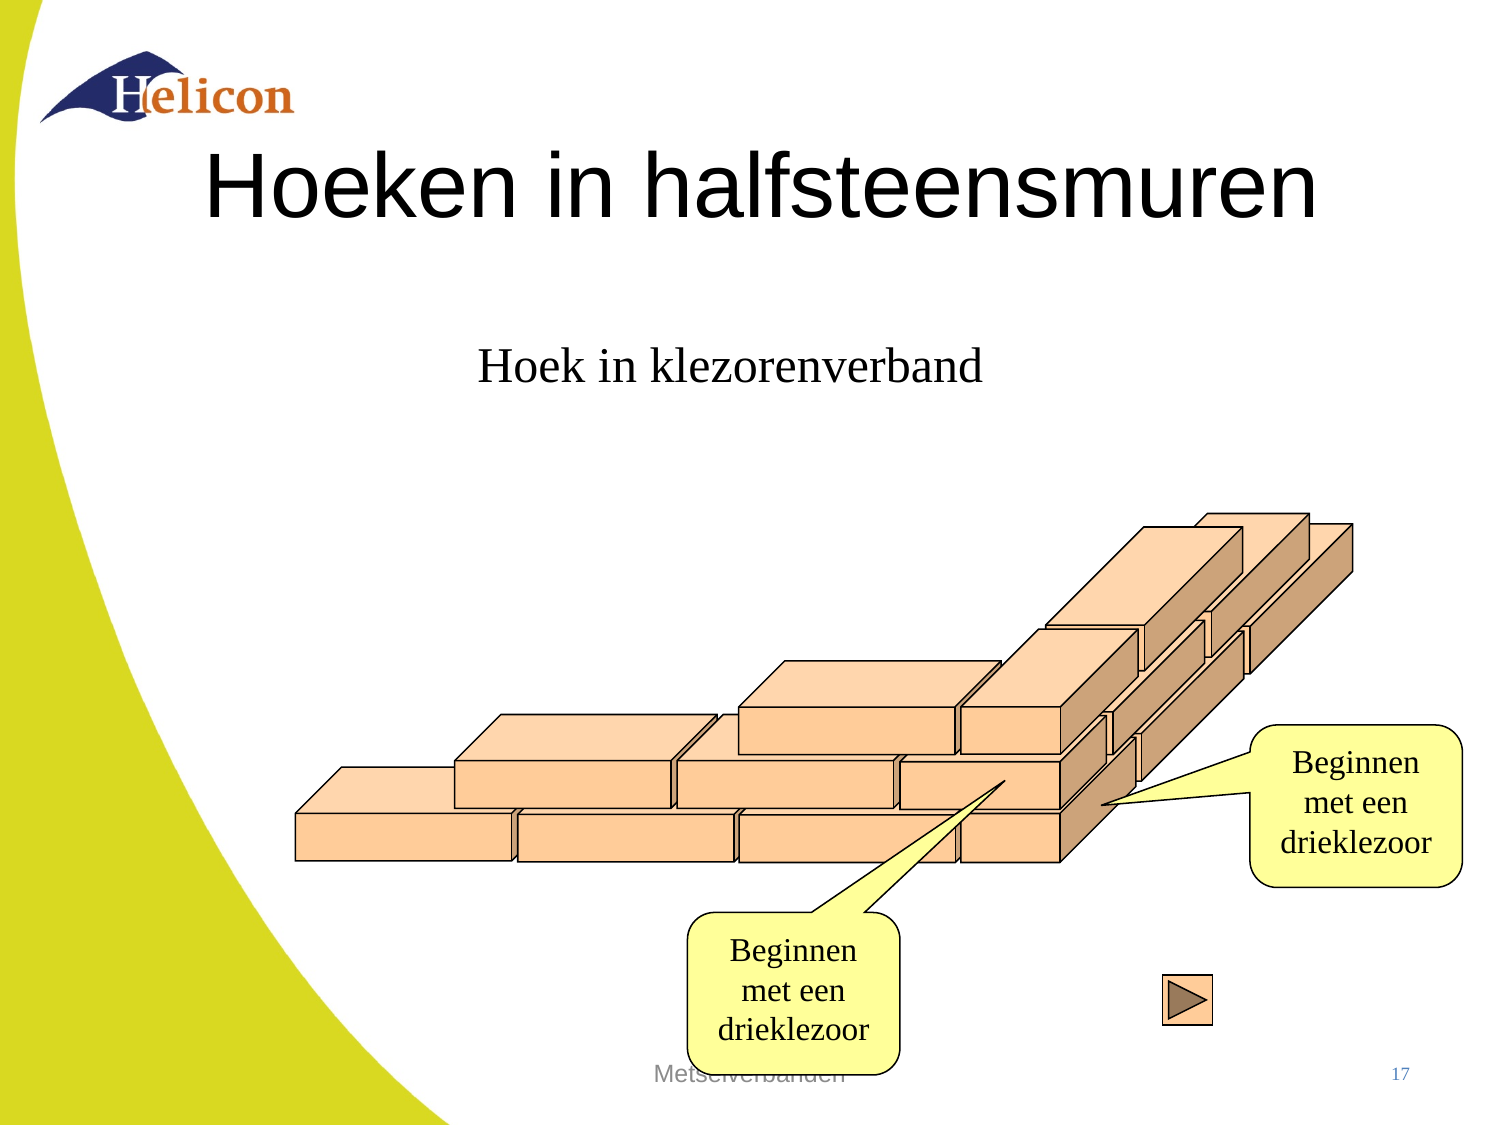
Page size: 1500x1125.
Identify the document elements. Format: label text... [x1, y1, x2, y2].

text_box [1162, 975, 1213, 1026]
text_box [900, 715, 1107, 810]
text_box [1239, 523, 1353, 674]
text_box [1132, 631, 1244, 782]
text_box [1101, 620, 1205, 755]
text_box [738, 660, 1002, 755]
text_box Beginnen met een drieklezoor [1101, 724, 1463, 888]
text_box [517, 809, 740, 862]
text_box [960, 737, 1136, 863]
text_box [454, 714, 718, 809]
picture [0, 0, 1500, 1125]
text_box Hoek in klezorenverband [462, 324, 1038, 400]
text_box [1194, 513, 1310, 658]
slide_number 17 [1074, 1042, 1425, 1103]
text_box [739, 809, 954, 863]
text_box [960, 629, 1139, 755]
text_box [677, 714, 900, 809]
footer Metselverbanden [512, 1042, 988, 1103]
title Hoeken in halfsteensmuren [125, 87, 1400, 275]
text_box [1045, 527, 1243, 671]
text_box [295, 767, 517, 861]
text_box [919, 828, 960, 863]
text_box Beginnen met een drieklezoor [687, 780, 1006, 1075]
